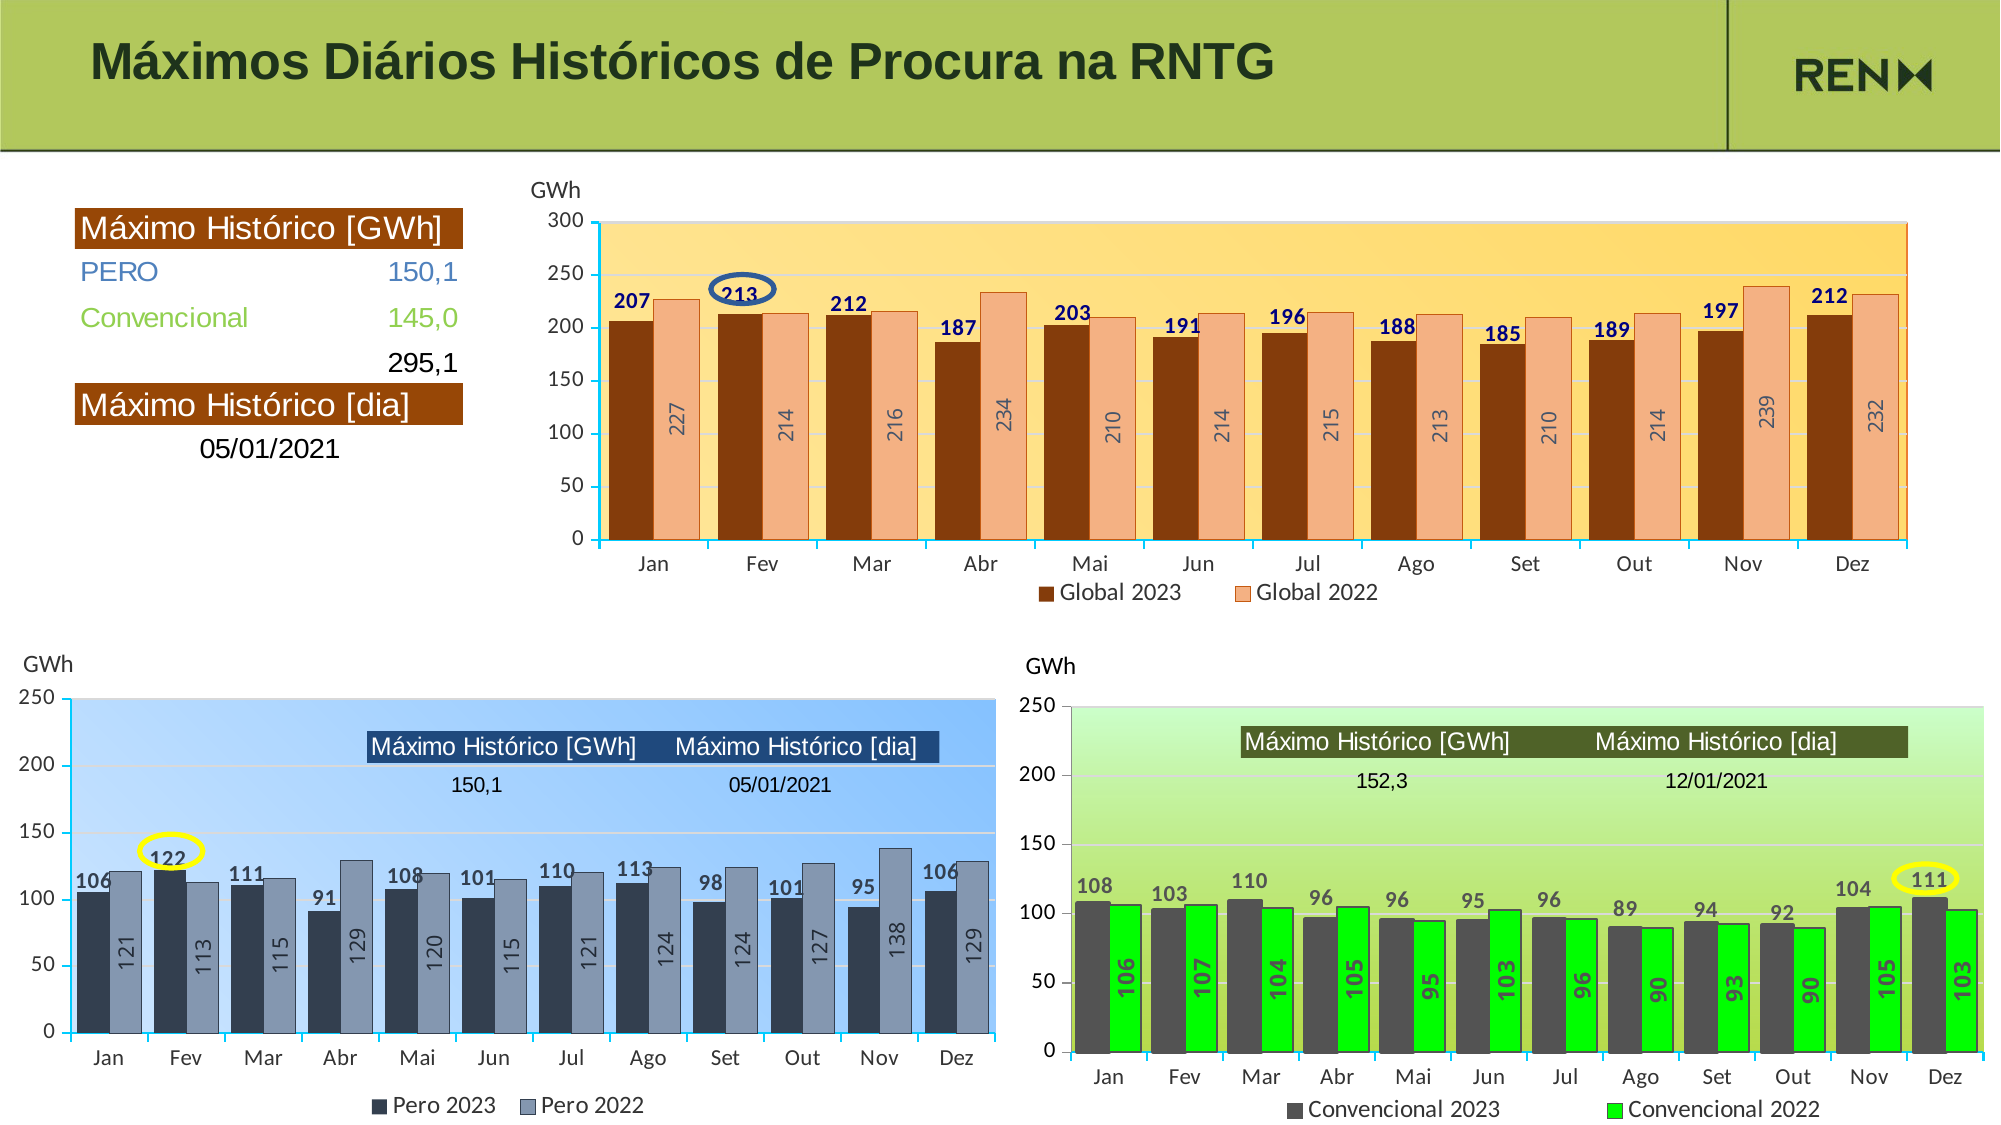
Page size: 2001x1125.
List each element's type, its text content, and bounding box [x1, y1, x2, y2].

chart [0, 154, 2000, 1125]
picture [1239, 725, 1910, 803]
text_box Máximos Diários Históricos de Procura na RNTG [88, 25, 1630, 90]
picture [0, 0, 2000, 628]
picture [365, 730, 941, 808]
